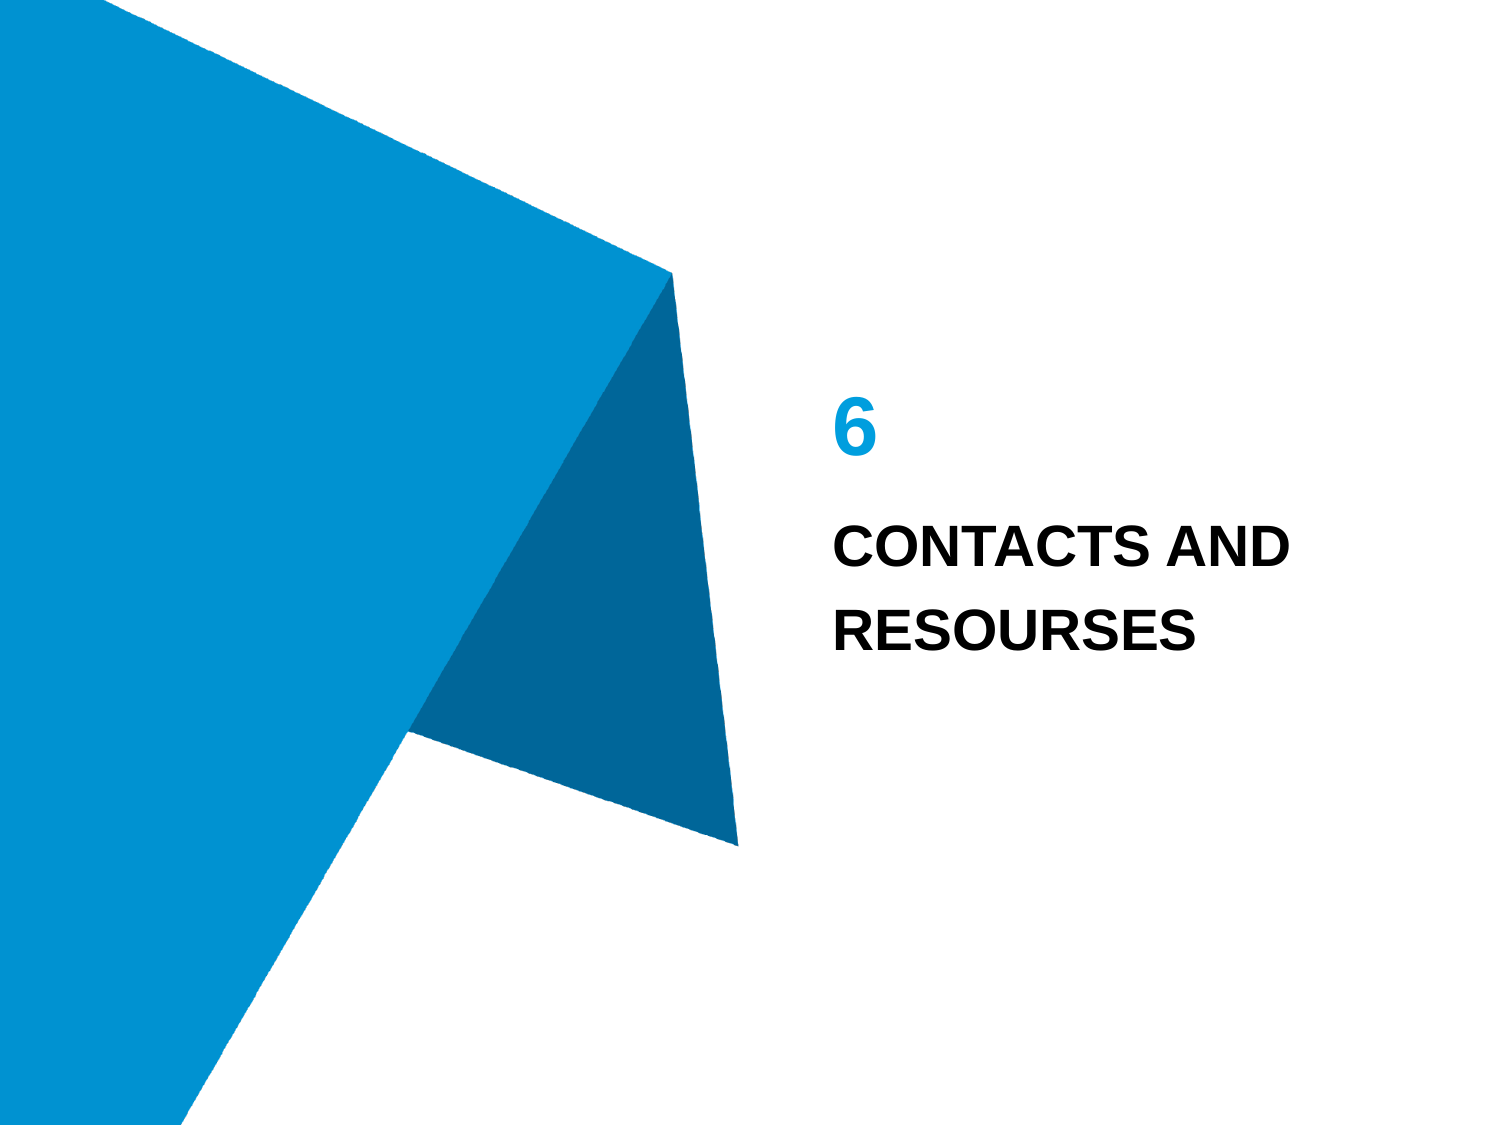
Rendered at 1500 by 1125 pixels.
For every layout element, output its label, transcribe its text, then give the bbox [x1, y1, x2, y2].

list 6 [832, 282, 1382, 472]
picture [107, 0, 1500, 1125]
title CONTACTS AND RESOURSES [832, 493, 1452, 851]
